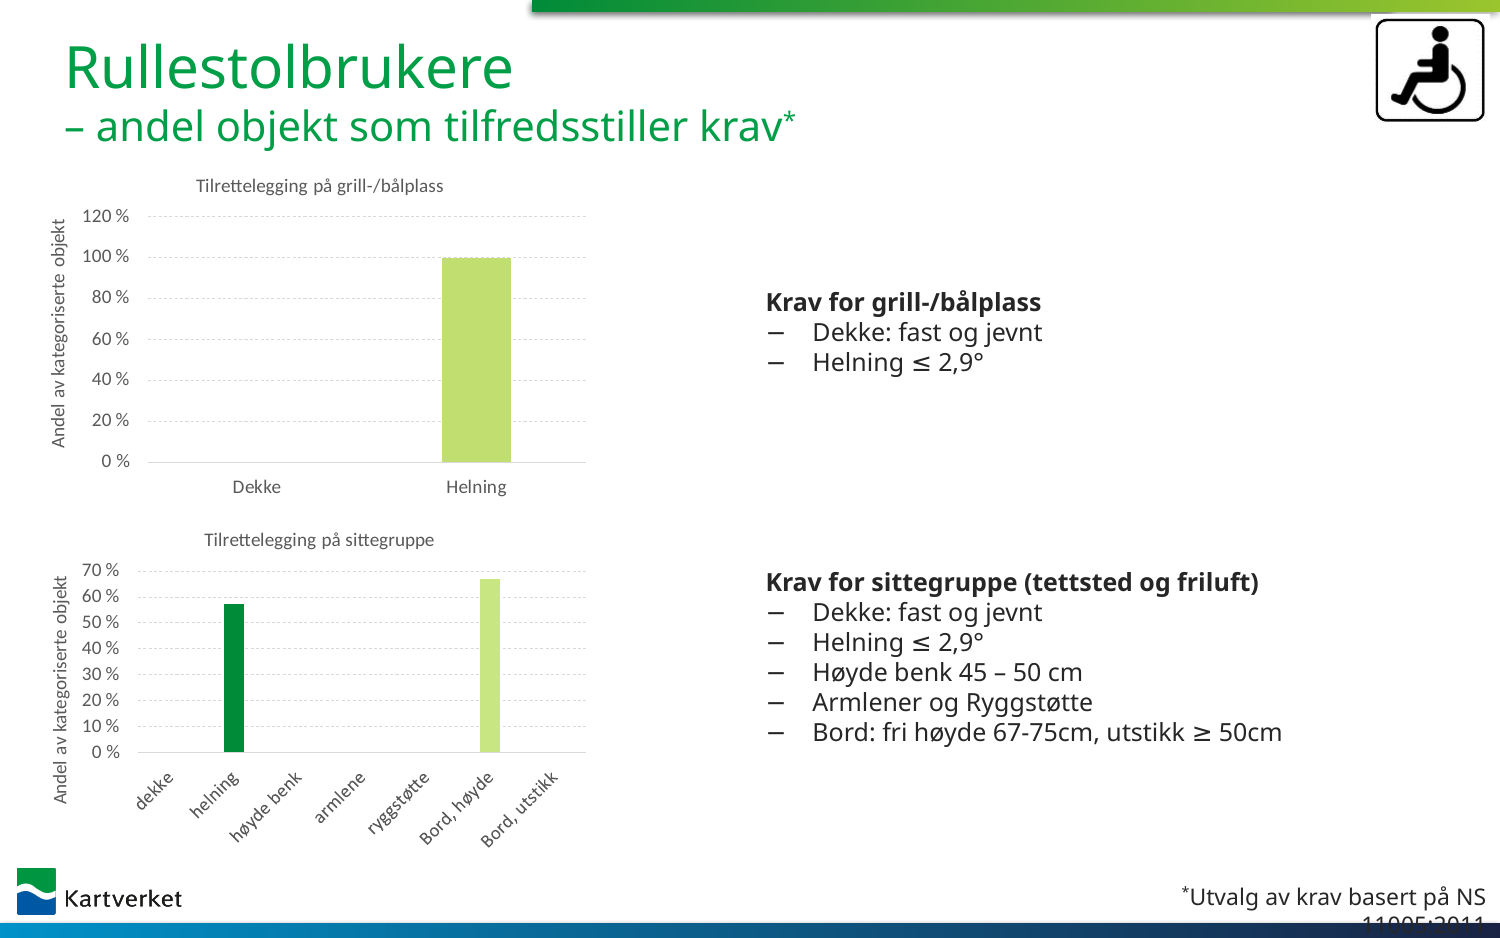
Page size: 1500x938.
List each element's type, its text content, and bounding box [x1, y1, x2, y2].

text_box *Utvalg av krav basert på NS 11005:2011 [1068, 873, 1500, 938]
text_box Rullestolbrukere – andel objekt som tilfredsstiller krav* [49, 14, 1431, 158]
text_box Krav for sittegruppe (tettsted og friluft) Dekke: fast og jevnt Helning ≤ 2,9° Høyde benk 45 – 50 cm Armlener og Ryggstøtte Bord: fri høyde 67-75cm, utstikk ≥ 50cm [750, 559, 1500, 754]
picture [41, 520, 597, 859]
text_box Krav for grill-/bålplass Dekke: fast og jevnt Helning ≤ 2,9° [750, 279, 1452, 384]
picture [41, 166, 597, 505]
picture [1371, 13, 1491, 127]
